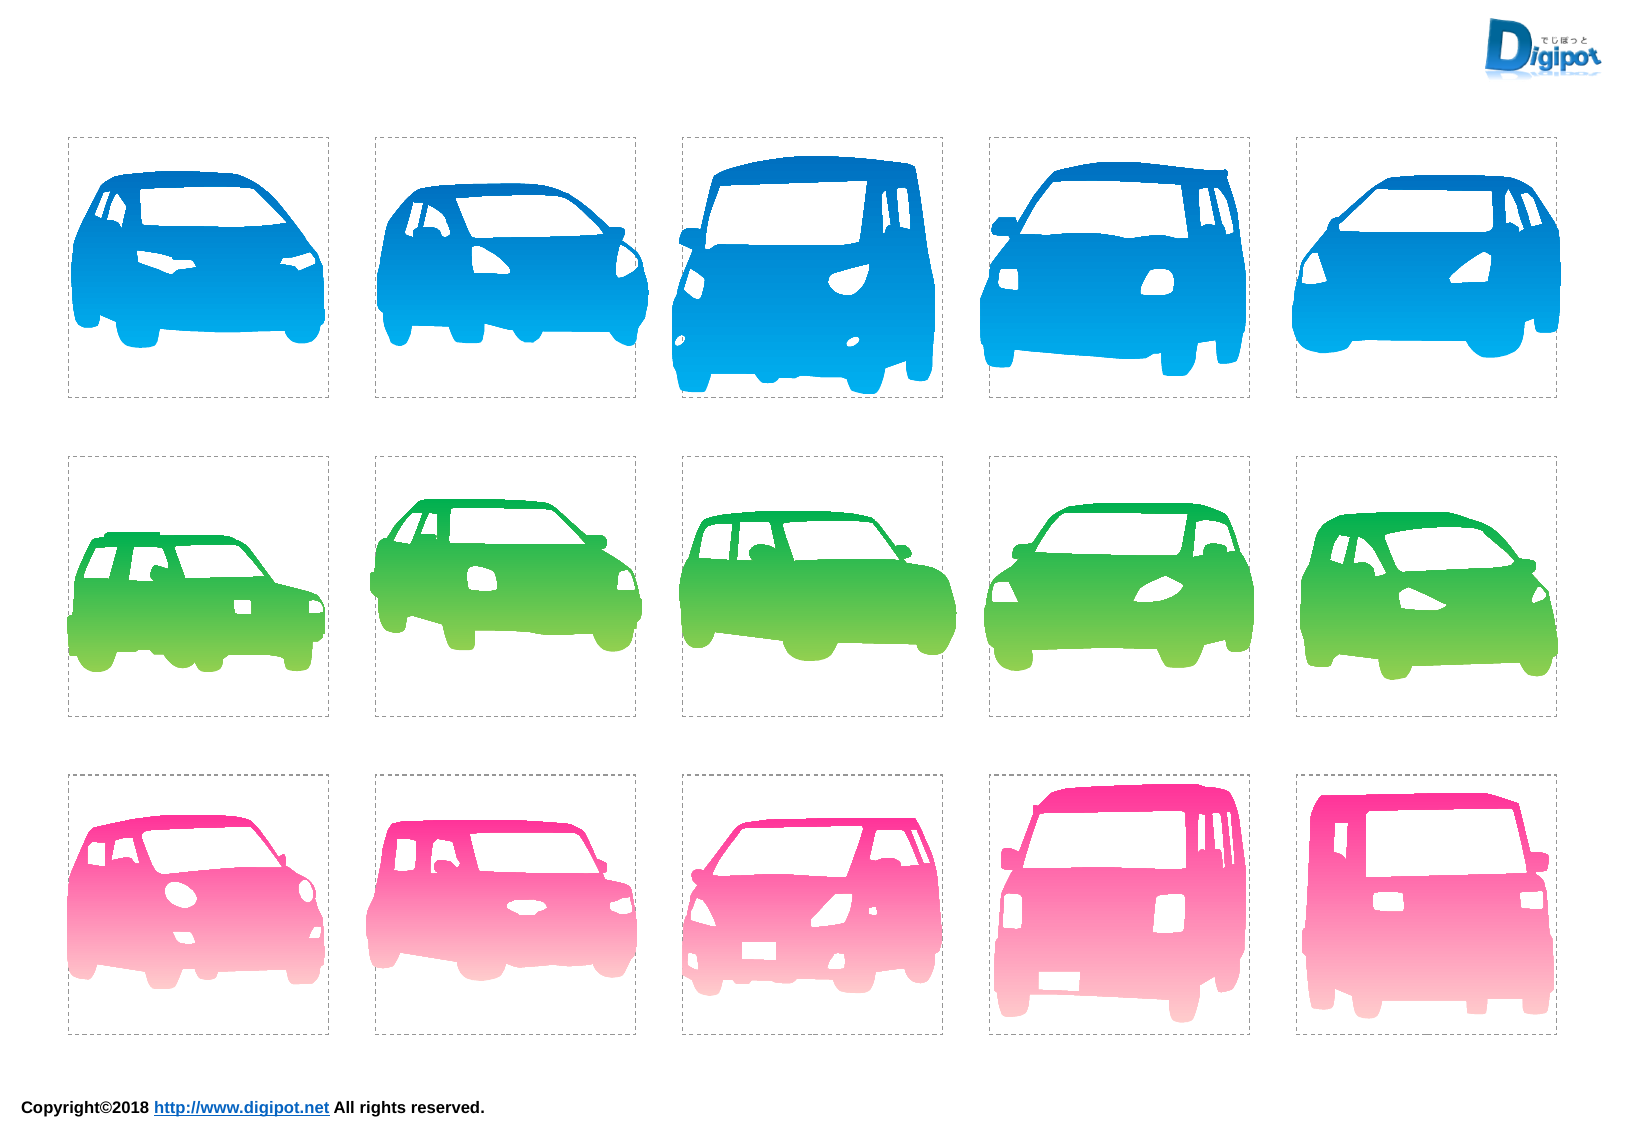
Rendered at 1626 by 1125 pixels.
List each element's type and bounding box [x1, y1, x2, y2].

text_box [672, 156, 936, 395]
text_box [376, 183, 649, 346]
text_box [993, 783, 1247, 1023]
text_box [370, 499, 643, 652]
text_box [71, 171, 326, 348]
text_box [66, 814, 326, 990]
text_box [980, 161, 1247, 377]
text_box [1299, 511, 1559, 680]
picture [1485, 18, 1602, 82]
text_box [1291, 175, 1562, 358]
text_box [365, 819, 638, 981]
text_box [66, 532, 326, 673]
text_box [678, 510, 957, 661]
text_box [681, 817, 943, 996]
text_box [983, 502, 1255, 671]
text_box [1301, 793, 1555, 1019]
